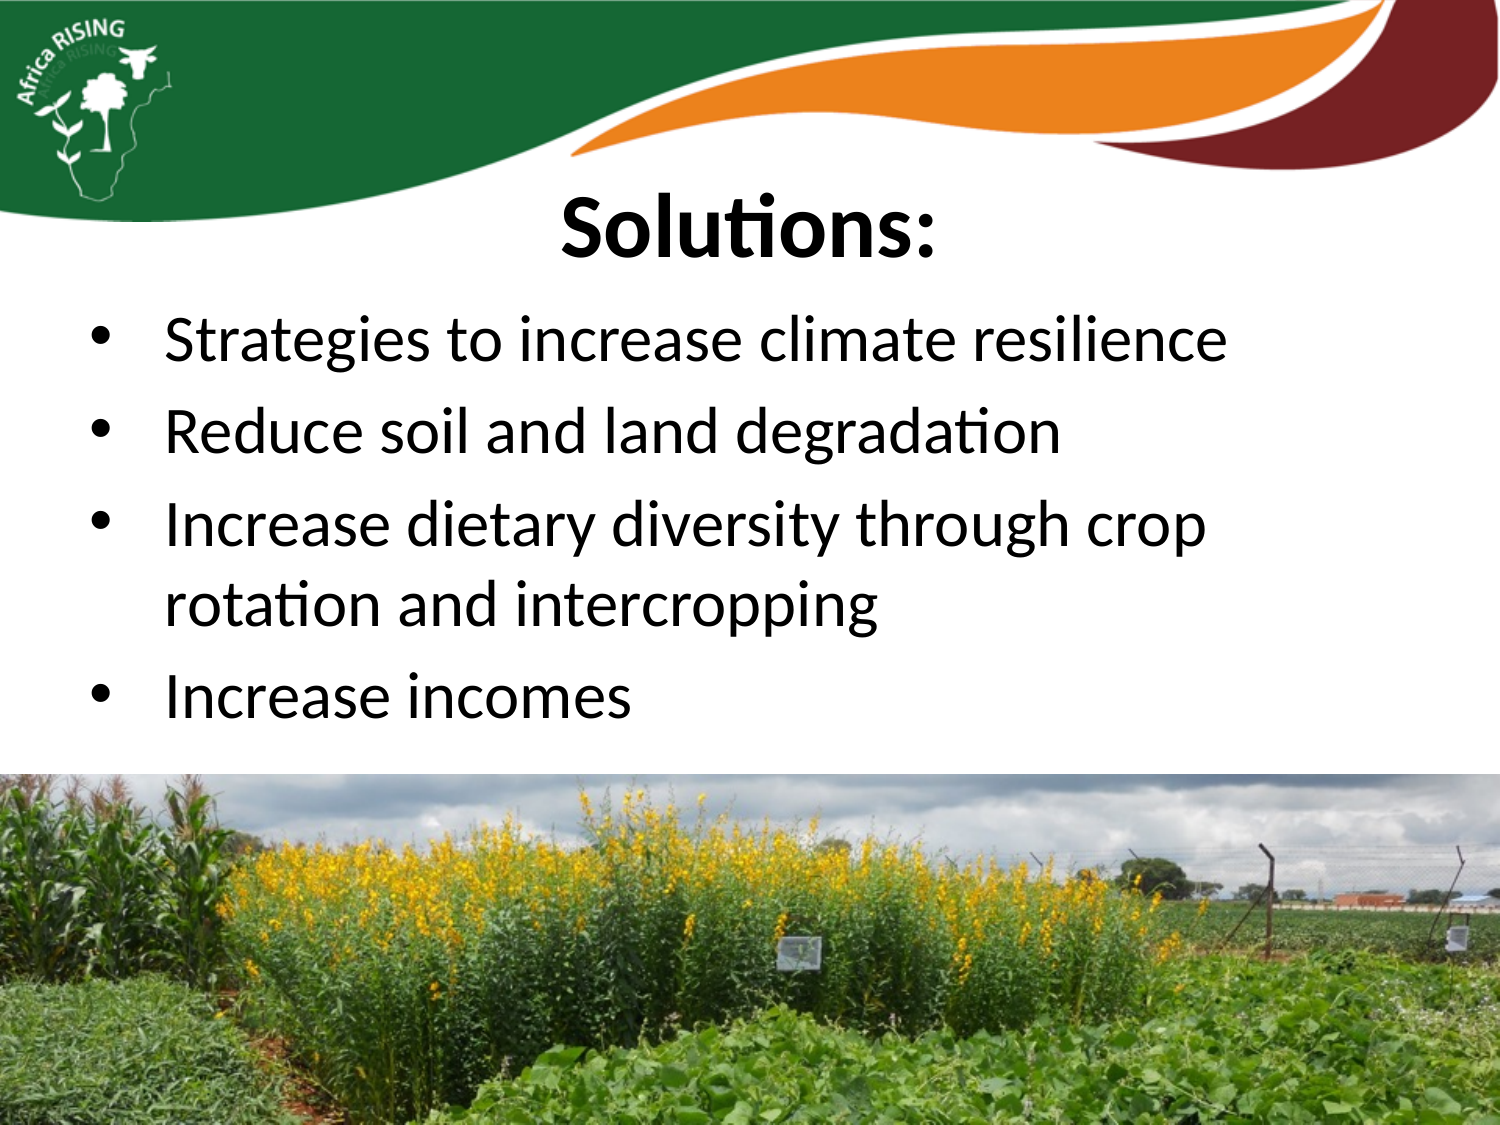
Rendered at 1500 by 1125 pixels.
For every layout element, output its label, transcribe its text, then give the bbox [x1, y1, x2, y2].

title Solutions: [75, 127, 1425, 316]
text_box Strategies to increase climate resilience Reduce soil and land degradation Increase dietary diversity through crop rotation and intercropping Increase incomes [74, 287, 1275, 740]
picture [0, 0, 1499, 222]
picture [0, 774, 1500, 1125]
